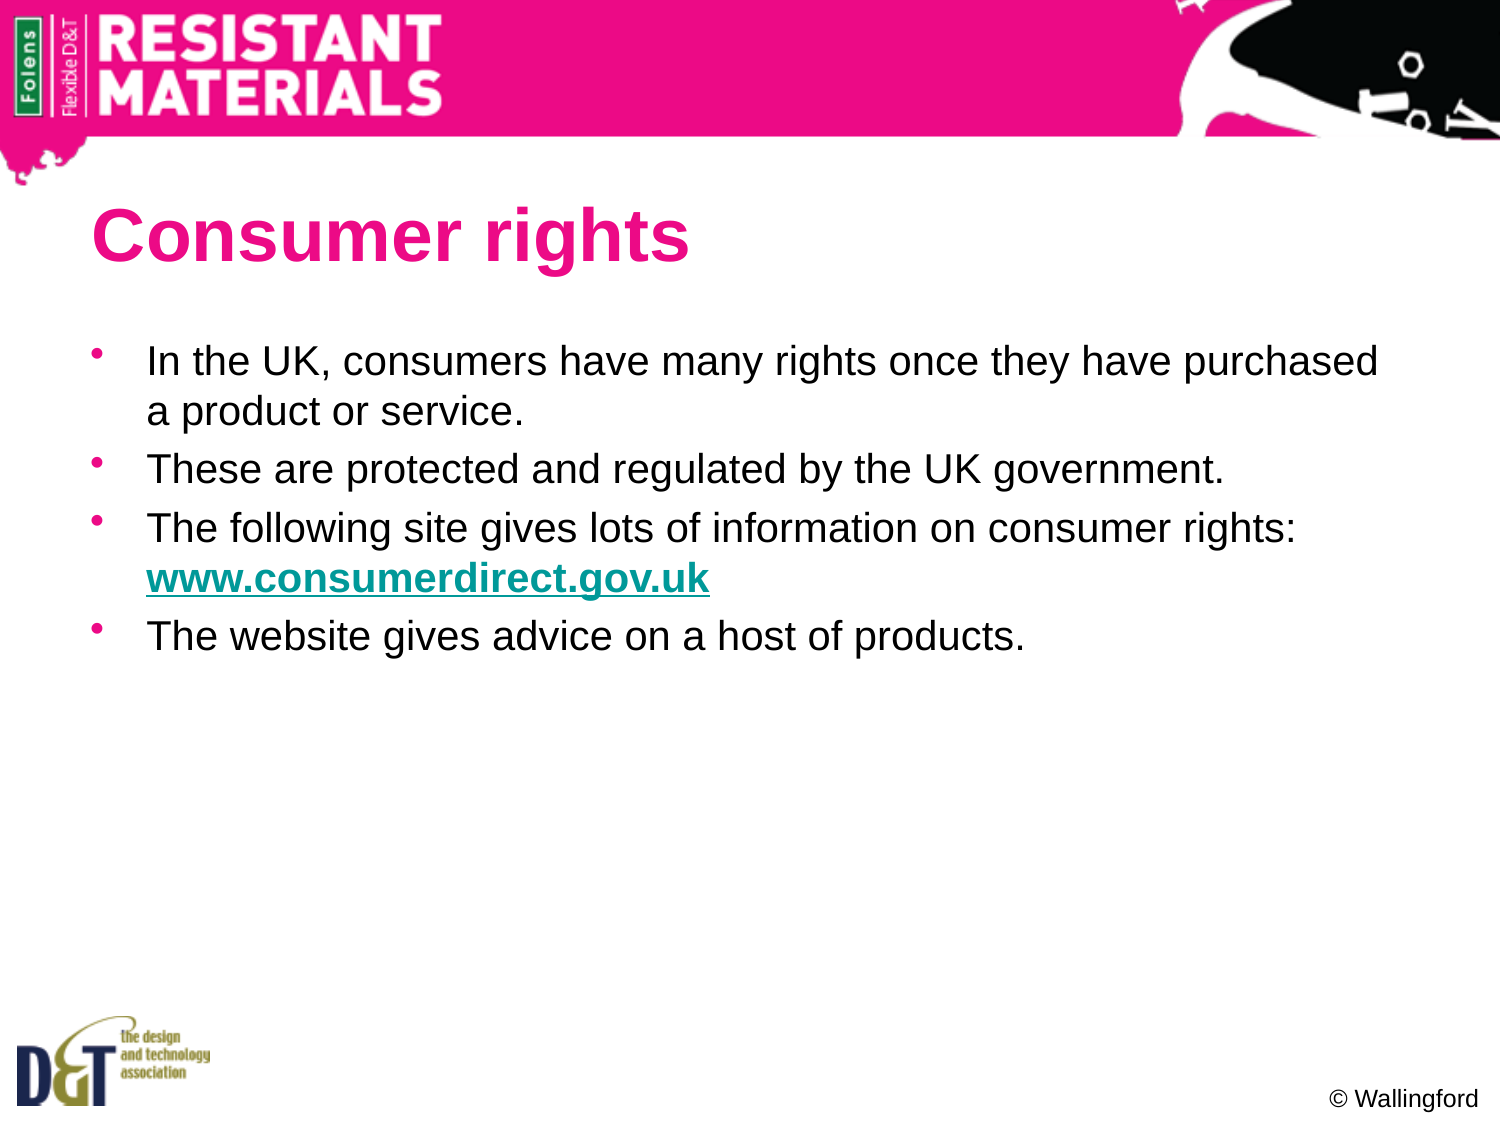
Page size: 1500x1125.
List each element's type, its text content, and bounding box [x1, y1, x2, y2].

picture [0, 0, 1500, 1125]
list In the UK, consumers have many rights once they have purchased a product or service. These are protected and regulated by the UK government. The following site gives lots of information on consumer rights: www.consumerdirect.gov.uk The website gives advice on a host of products. [75, 326, 1425, 1005]
title Consumer rights [76, 160, 1427, 301]
footer © Wallingford [1257, 1074, 1495, 1125]
